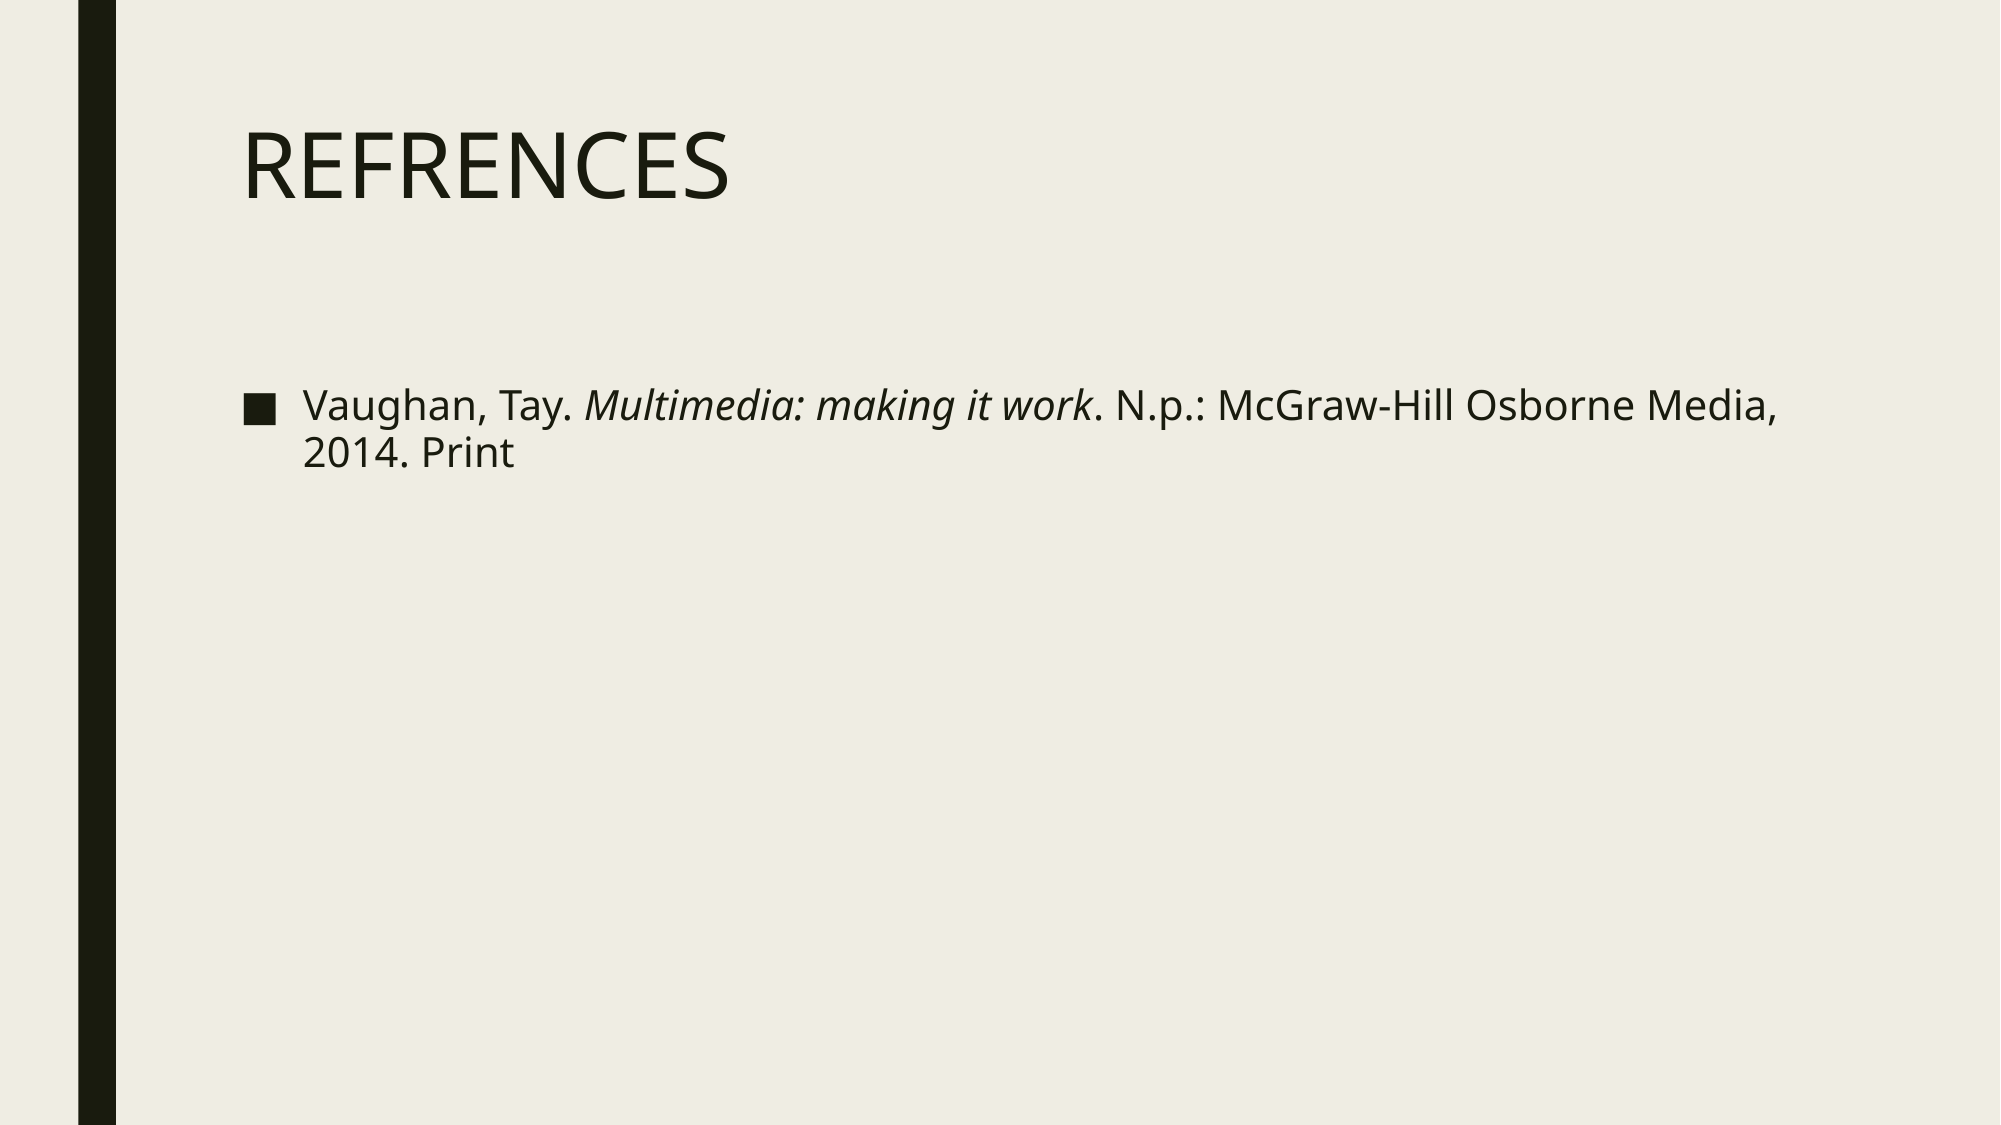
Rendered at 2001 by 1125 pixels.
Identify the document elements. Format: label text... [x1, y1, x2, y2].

list Vaughan, Tay. Multimedia: making it work. N.p.: McGraw-Hill Osborne Media, 2014. Print [225, 375, 1800, 963]
title REFRENCES [225, 112, 1800, 357]
